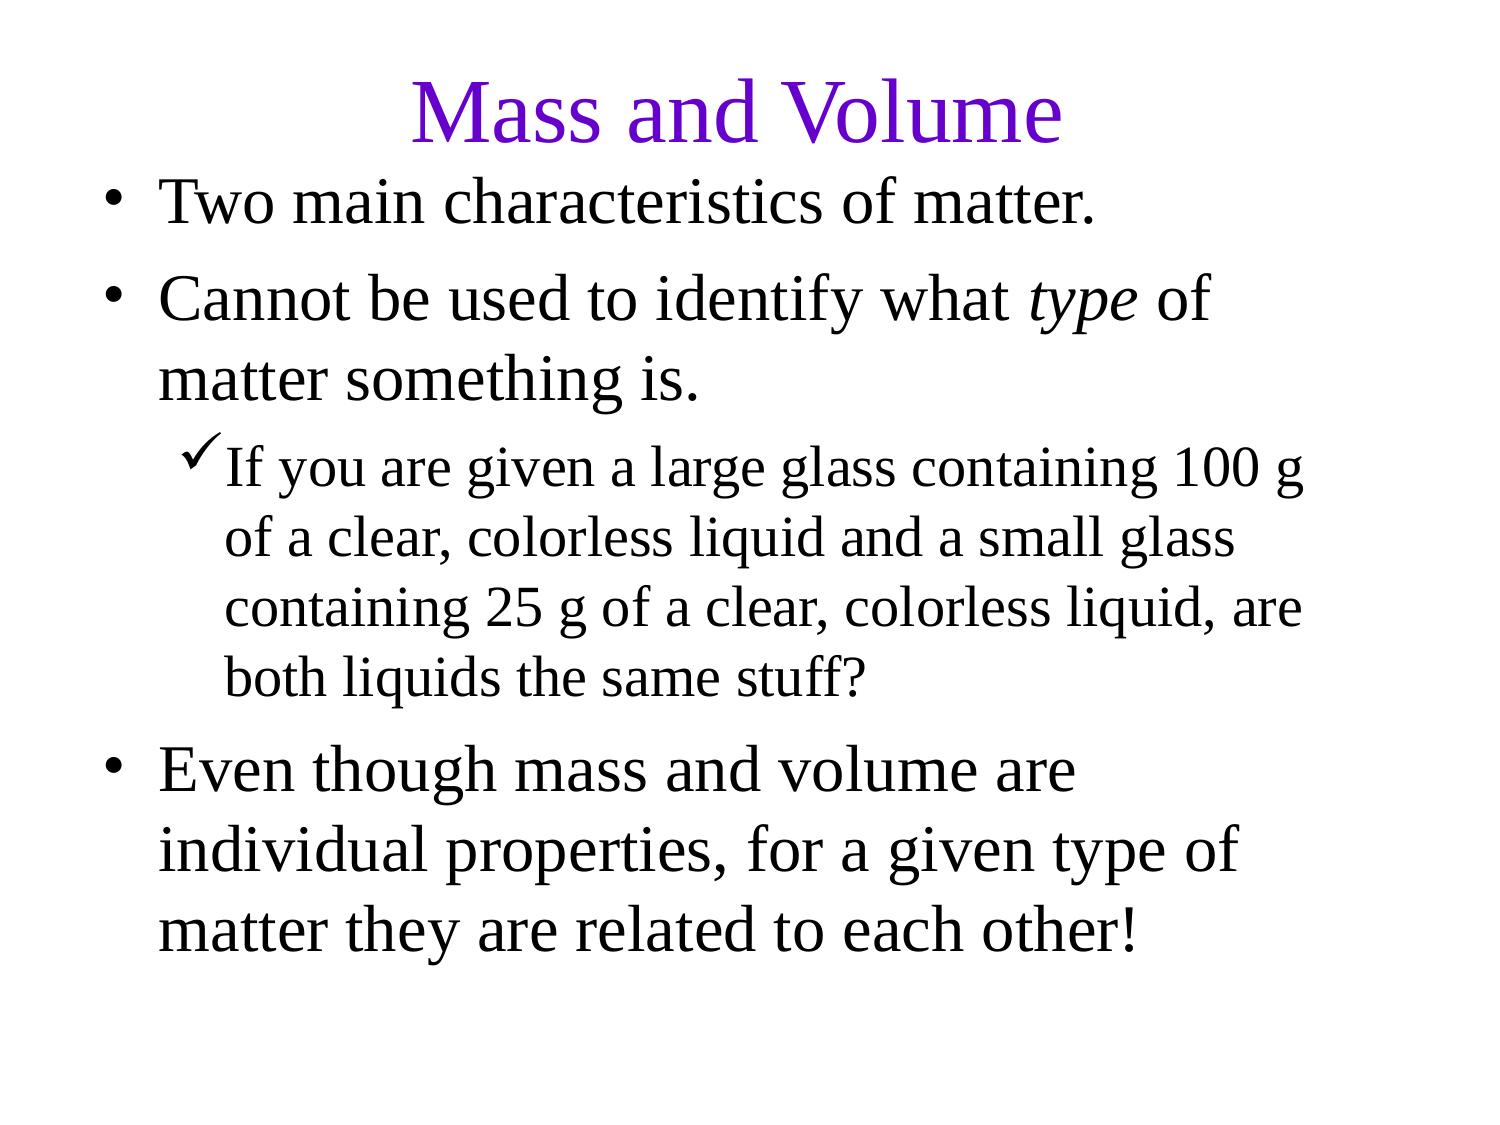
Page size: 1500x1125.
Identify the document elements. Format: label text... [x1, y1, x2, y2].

text_box Mass and Volume [99, 24, 1375, 188]
text_box Two main characteristics of matter. Cannot be used to identify what type of matter something is. If you are given a large glass containing 100 g of a clear, colorless liquid and a small glass containing 25 g of a clear, colorless liquid, are both liquids the same stuff? Even though mass and volume are individual properties, for a given type of matter they are related to each other! [87, 149, 1363, 1025]
